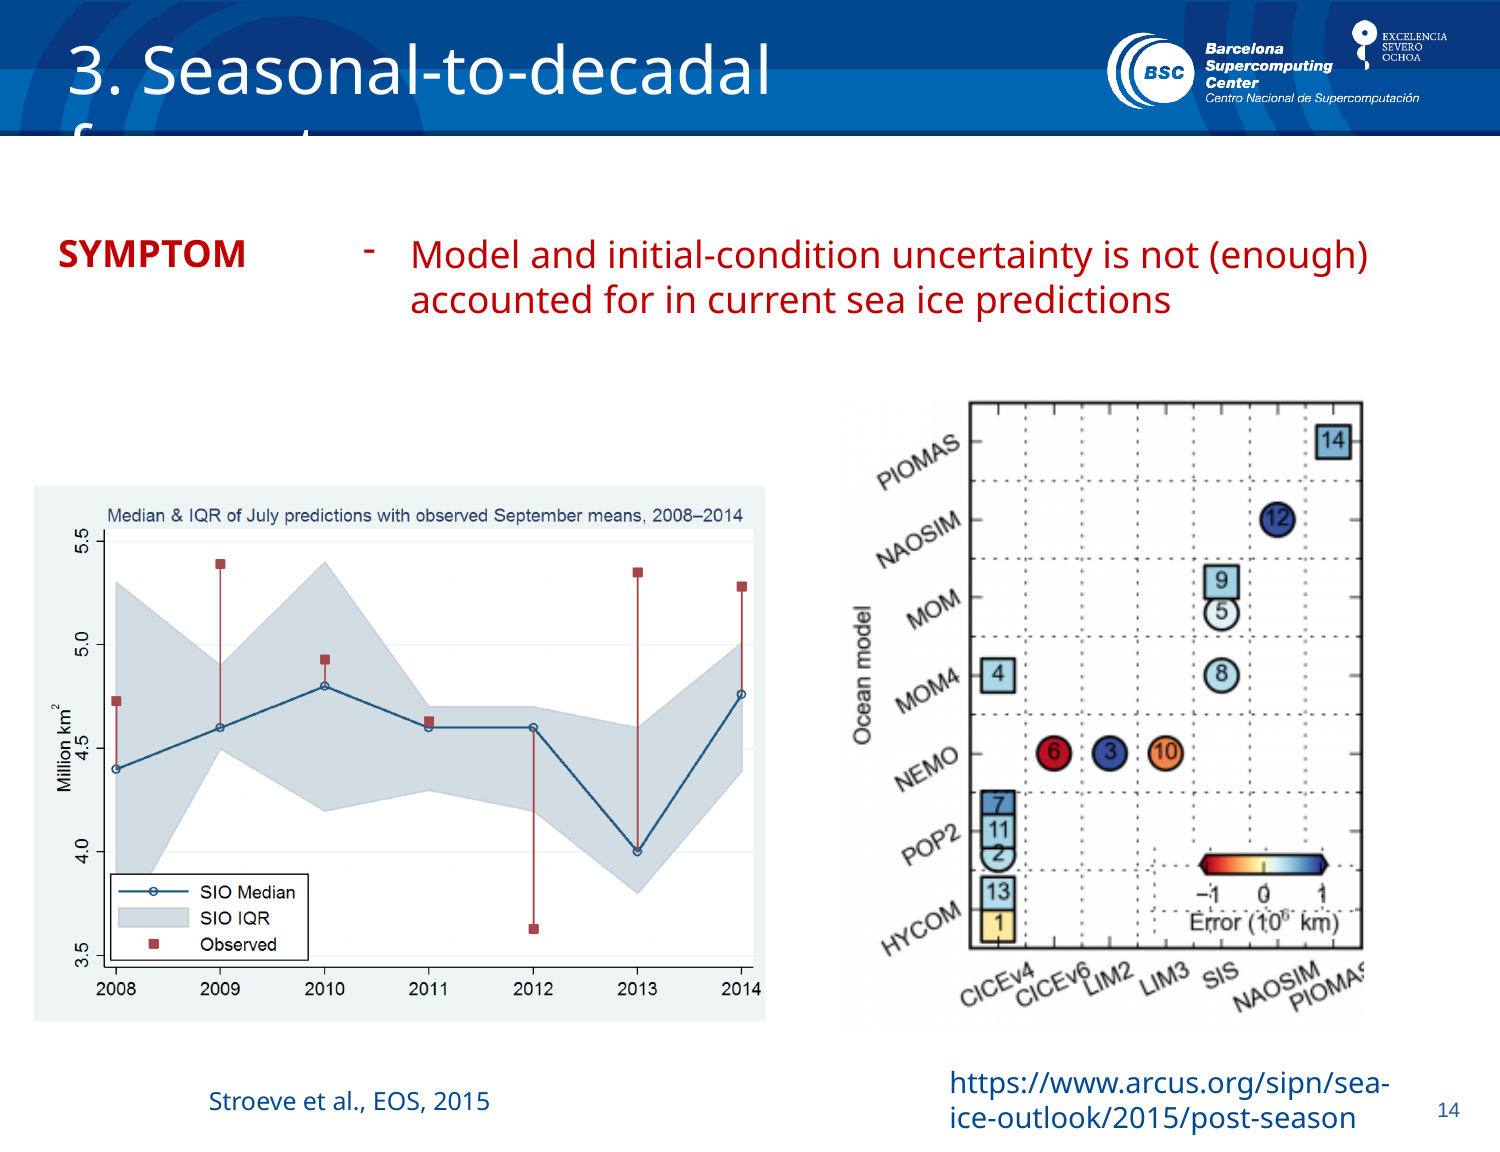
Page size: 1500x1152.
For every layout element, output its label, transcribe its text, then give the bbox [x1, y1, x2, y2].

title 3. Seasonal-to-decadal forecasts [53, 20, 1069, 135]
picture [844, 397, 1365, 1032]
text_box Stroeve et al., EOS, 2015 [194, 1078, 750, 1123]
text_box https://www.arcus.org/sipn/sea-ice-outlook/2015/post-season [934, 1056, 1447, 1142]
text_box SYMPTOM [43, 222, 290, 282]
text_box Model and initial-condition uncertainty is not (enough) accounted for in current sea ice predictions [348, 223, 1495, 374]
picture [17, 485, 779, 1032]
picture [0, 0, 1500, 136]
